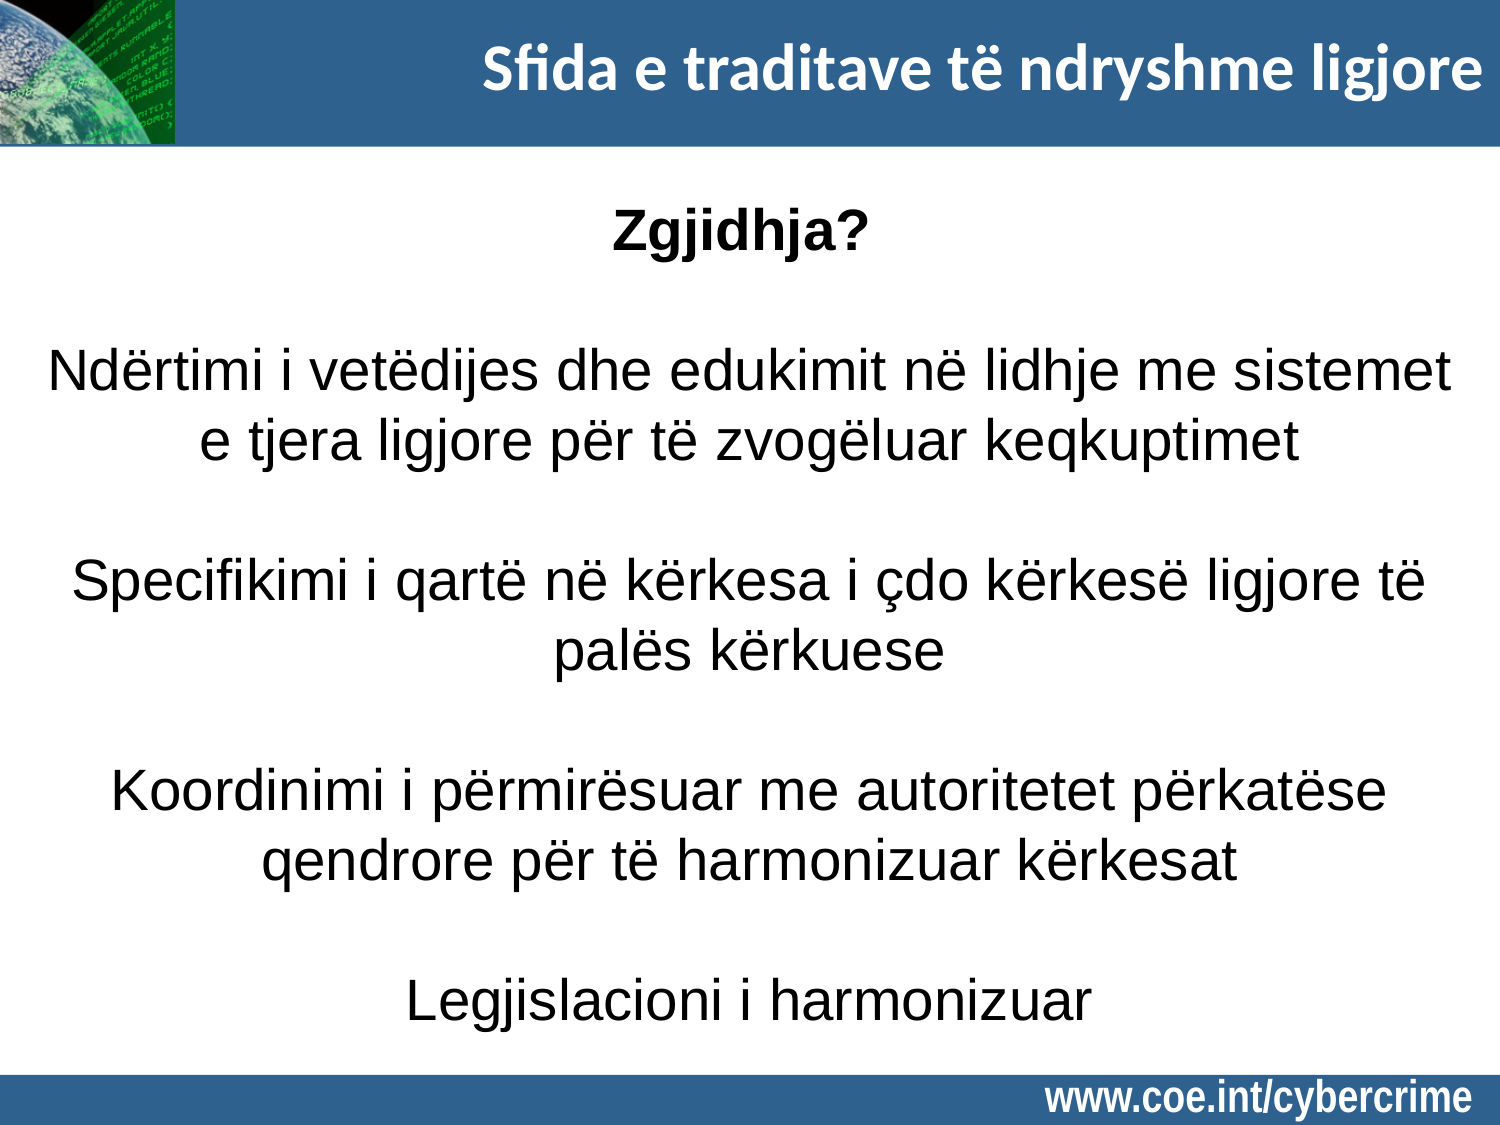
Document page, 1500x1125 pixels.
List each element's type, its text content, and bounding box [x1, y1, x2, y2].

text_box Sfida e traditave të ndryshme ligjore [177, 0, 1500, 149]
text_box [0, 1073, 1030, 1125]
picture [0, 0, 175, 144]
text_box Zgjidhja? Ndërtimi i vetëdijes dhe edukimit në lidhje me sistemet e tjera ligjore për të zvogëluar keqkuptimet Specifikimi i qartë në kërkesa i çdo kërkesë ligjore të palës kërkuese Koordinimi i përmirësuar me autoritetet përkatëse qendrore për të harmonizuar kërkesat Legjislacioni i harmonizuar [19, 185, 1481, 1040]
text_box www.coe.int/cybercrime [1030, 1059, 1500, 1125]
